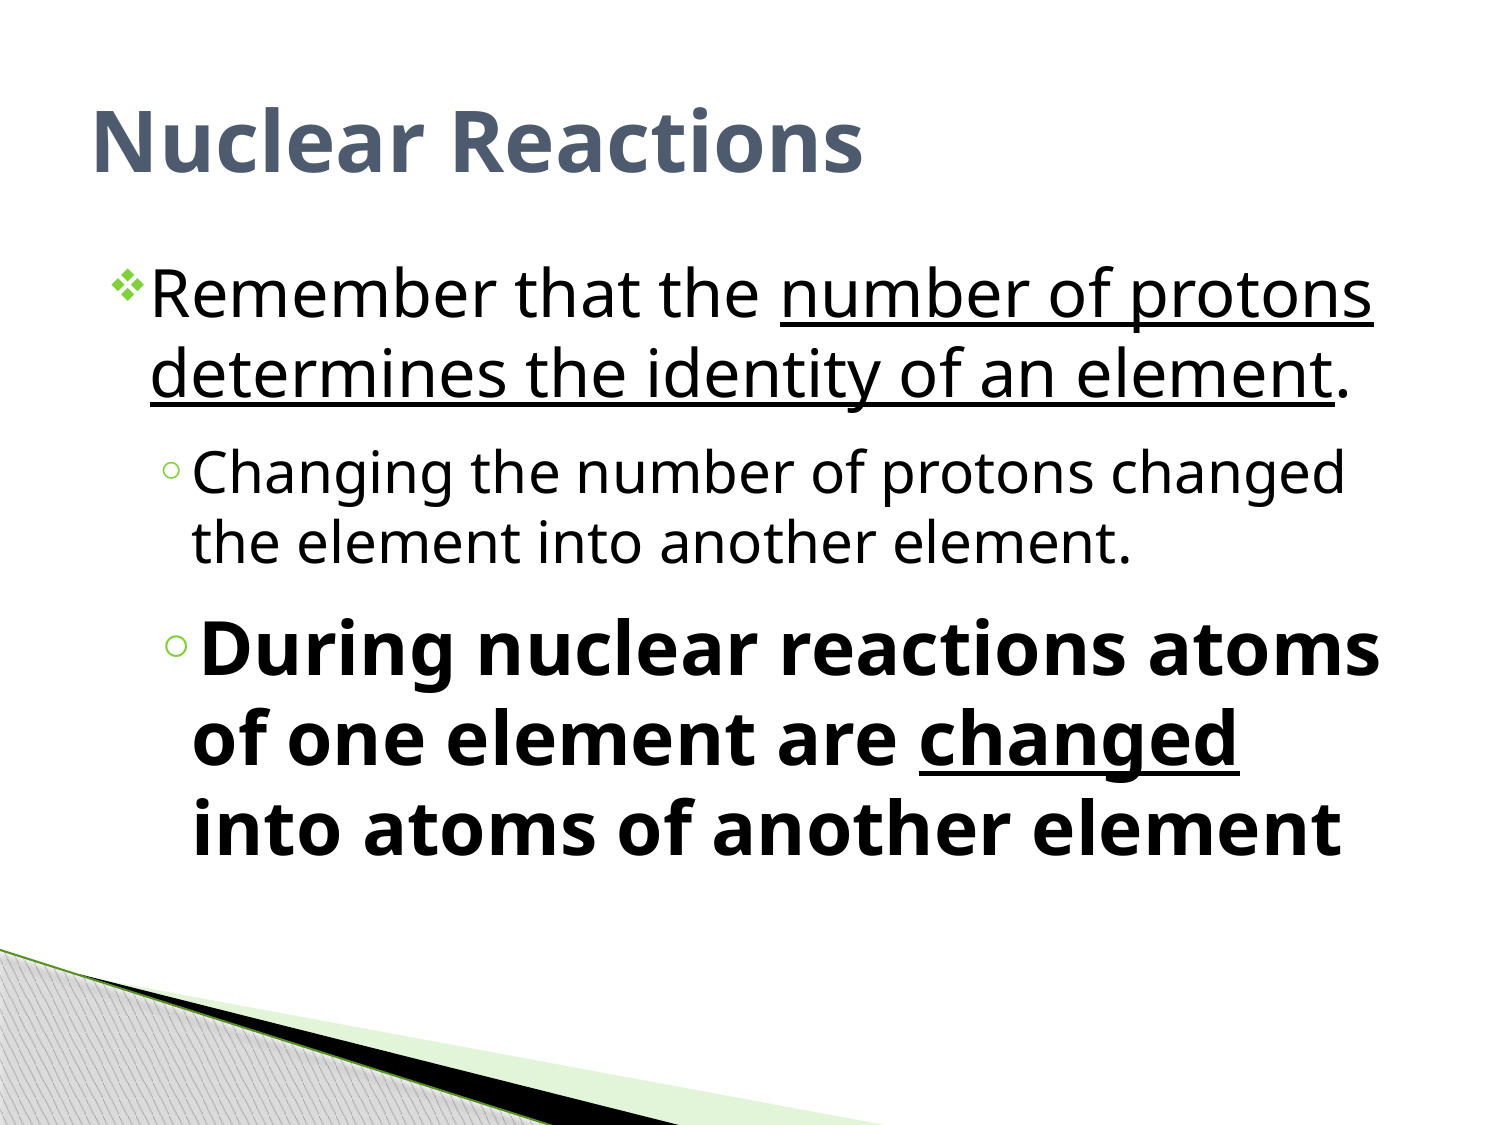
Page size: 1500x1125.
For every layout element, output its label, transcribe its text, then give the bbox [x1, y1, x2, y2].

list Remember that the number of protons determines the identity of an element. Changing the number of protons changed the element into another element. During nuclear reactions atoms of one element are changed into atoms of another element [75, 243, 1425, 986]
title Nuclear Reactions [75, 45, 1425, 233]
